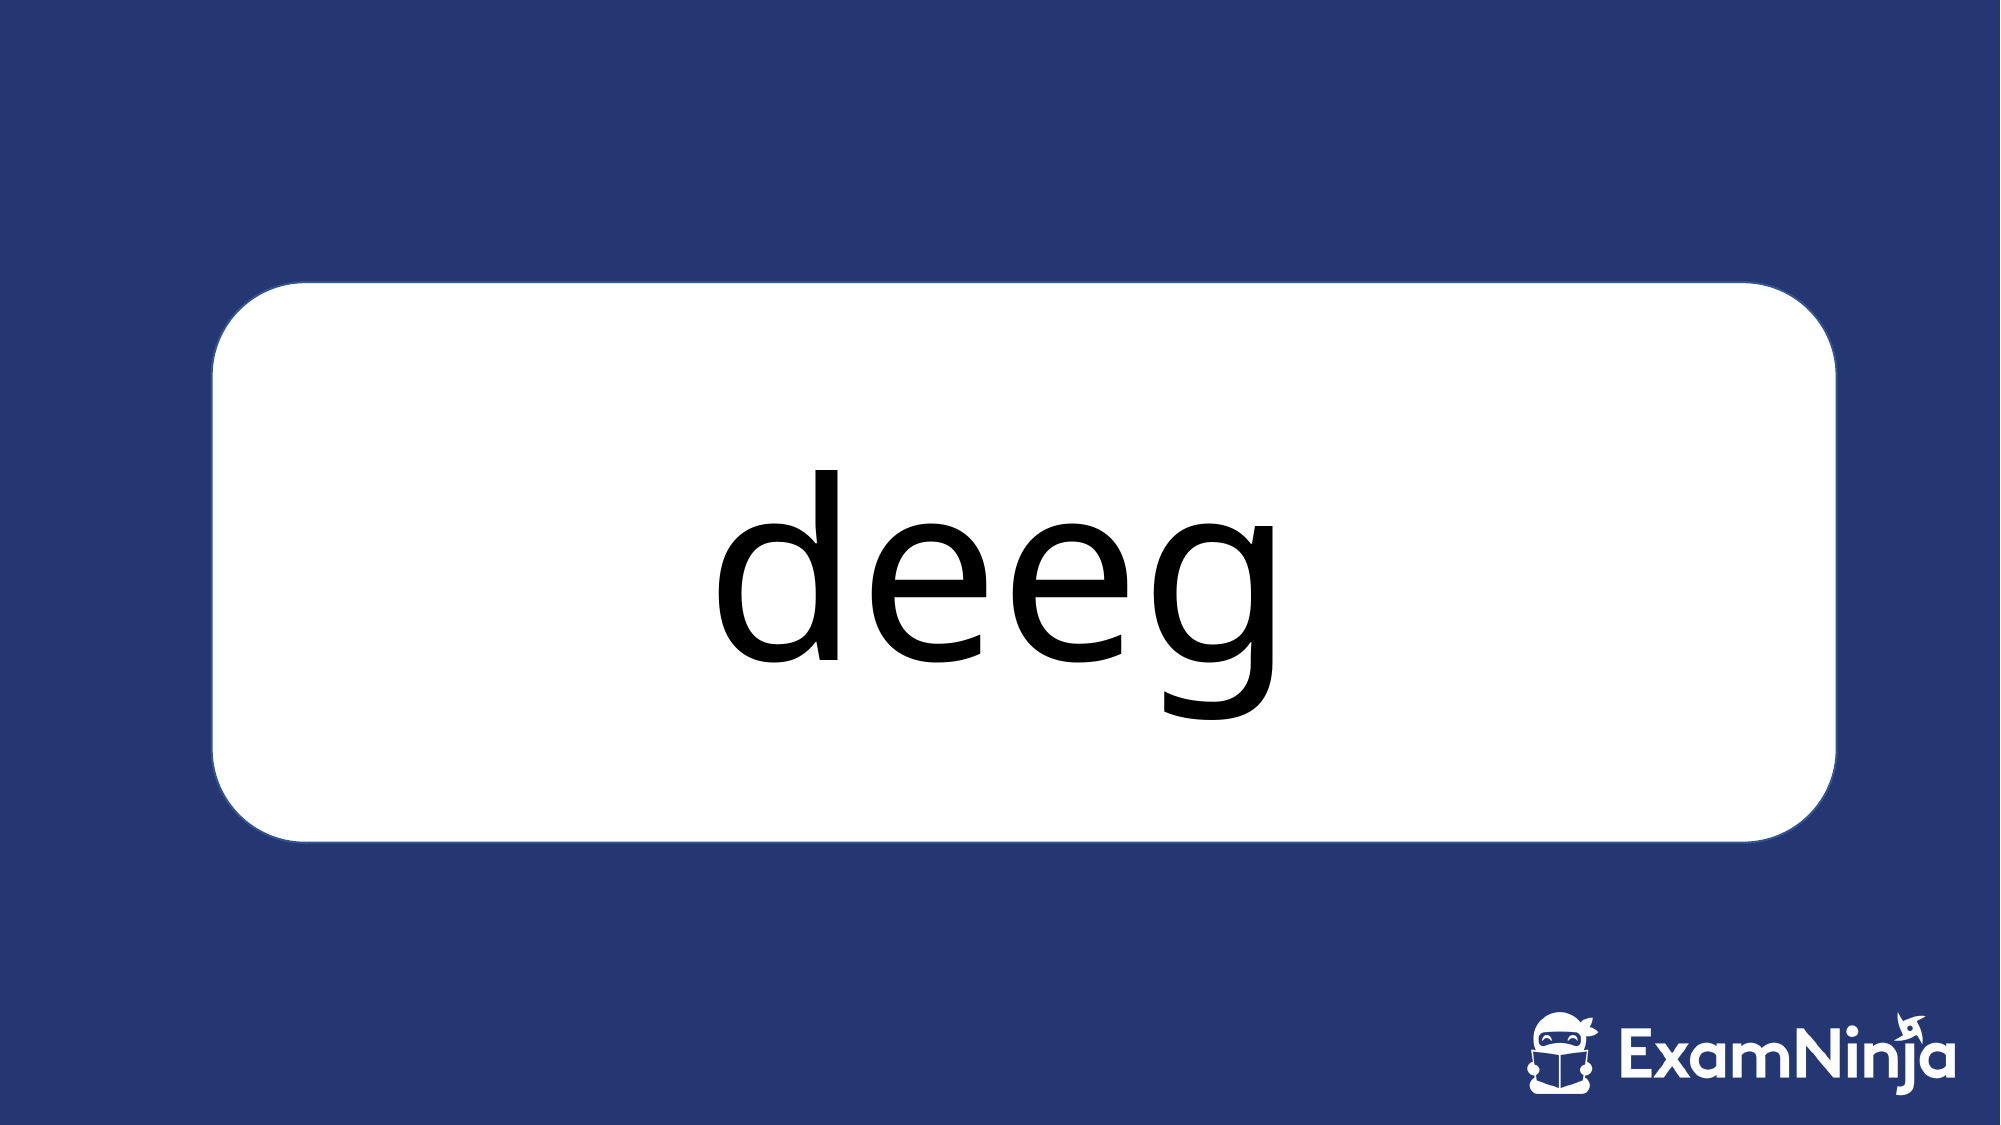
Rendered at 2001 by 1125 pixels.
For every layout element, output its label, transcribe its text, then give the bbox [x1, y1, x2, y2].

text_box [210, 281, 1838, 403]
picture [1501, 1003, 1979, 1102]
text_box [210, 719, 1838, 844]
text_box deeg [143, 403, 1857, 719]
